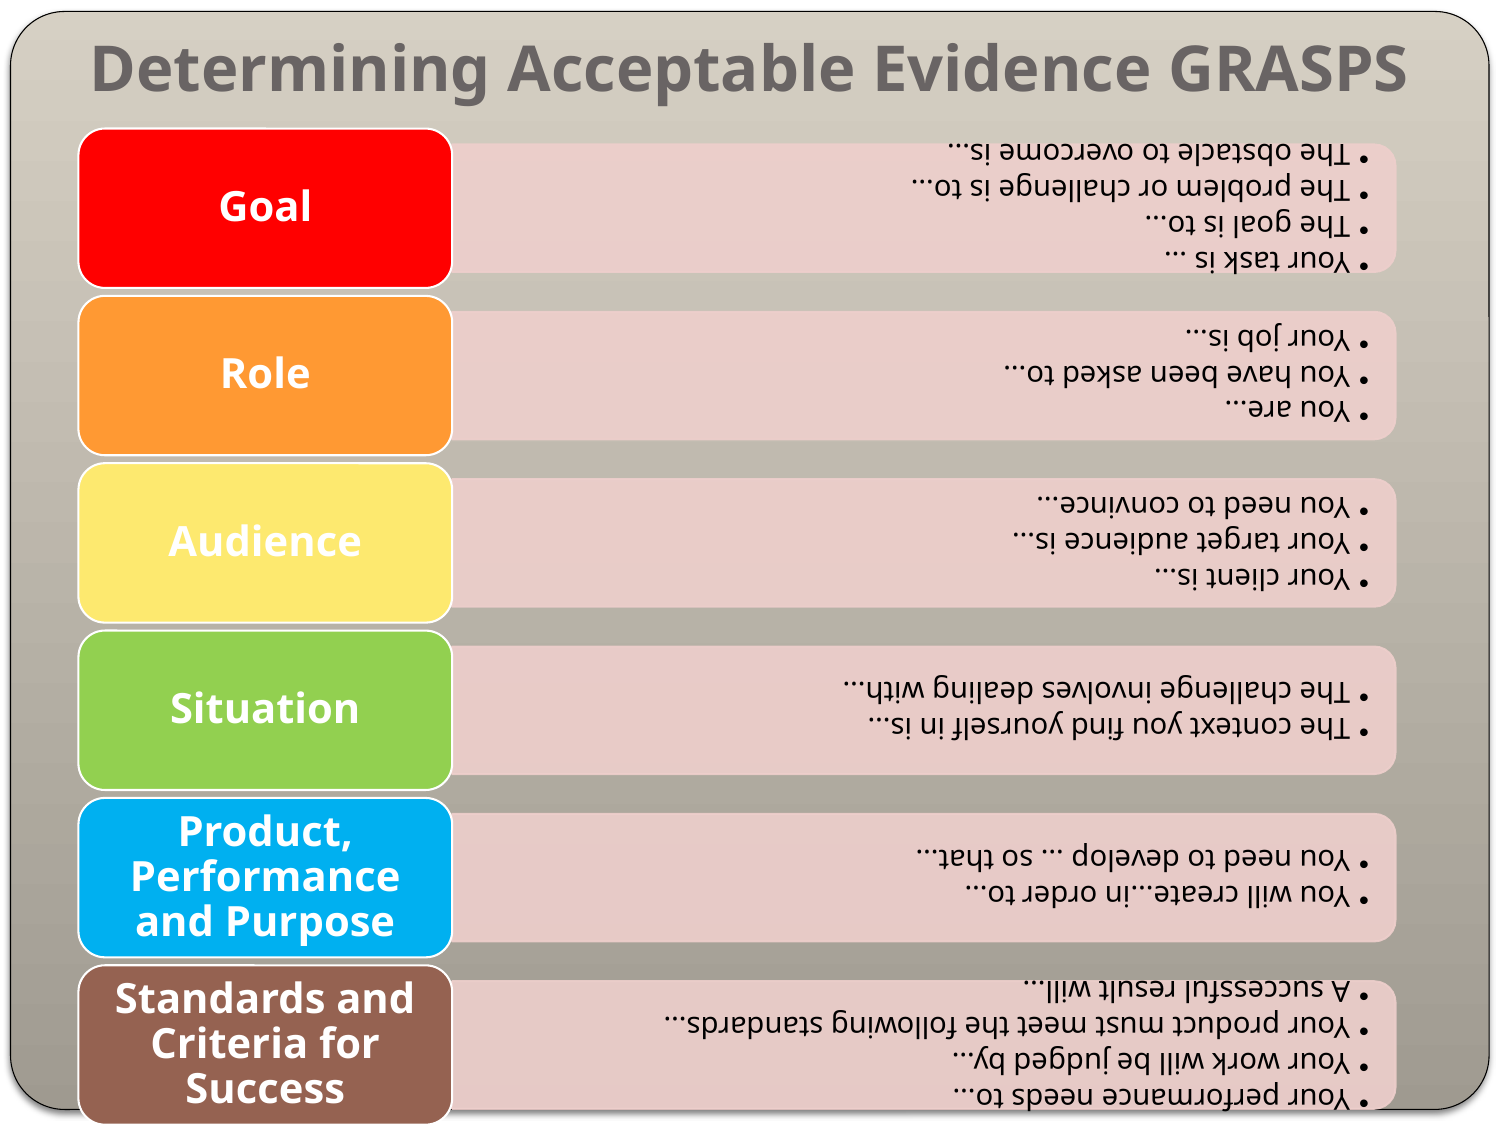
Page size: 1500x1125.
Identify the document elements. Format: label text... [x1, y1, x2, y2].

title Determining Acceptable Evidence GRASPS [75, 18, 1425, 120]
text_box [0, 127, 1475, 1125]
